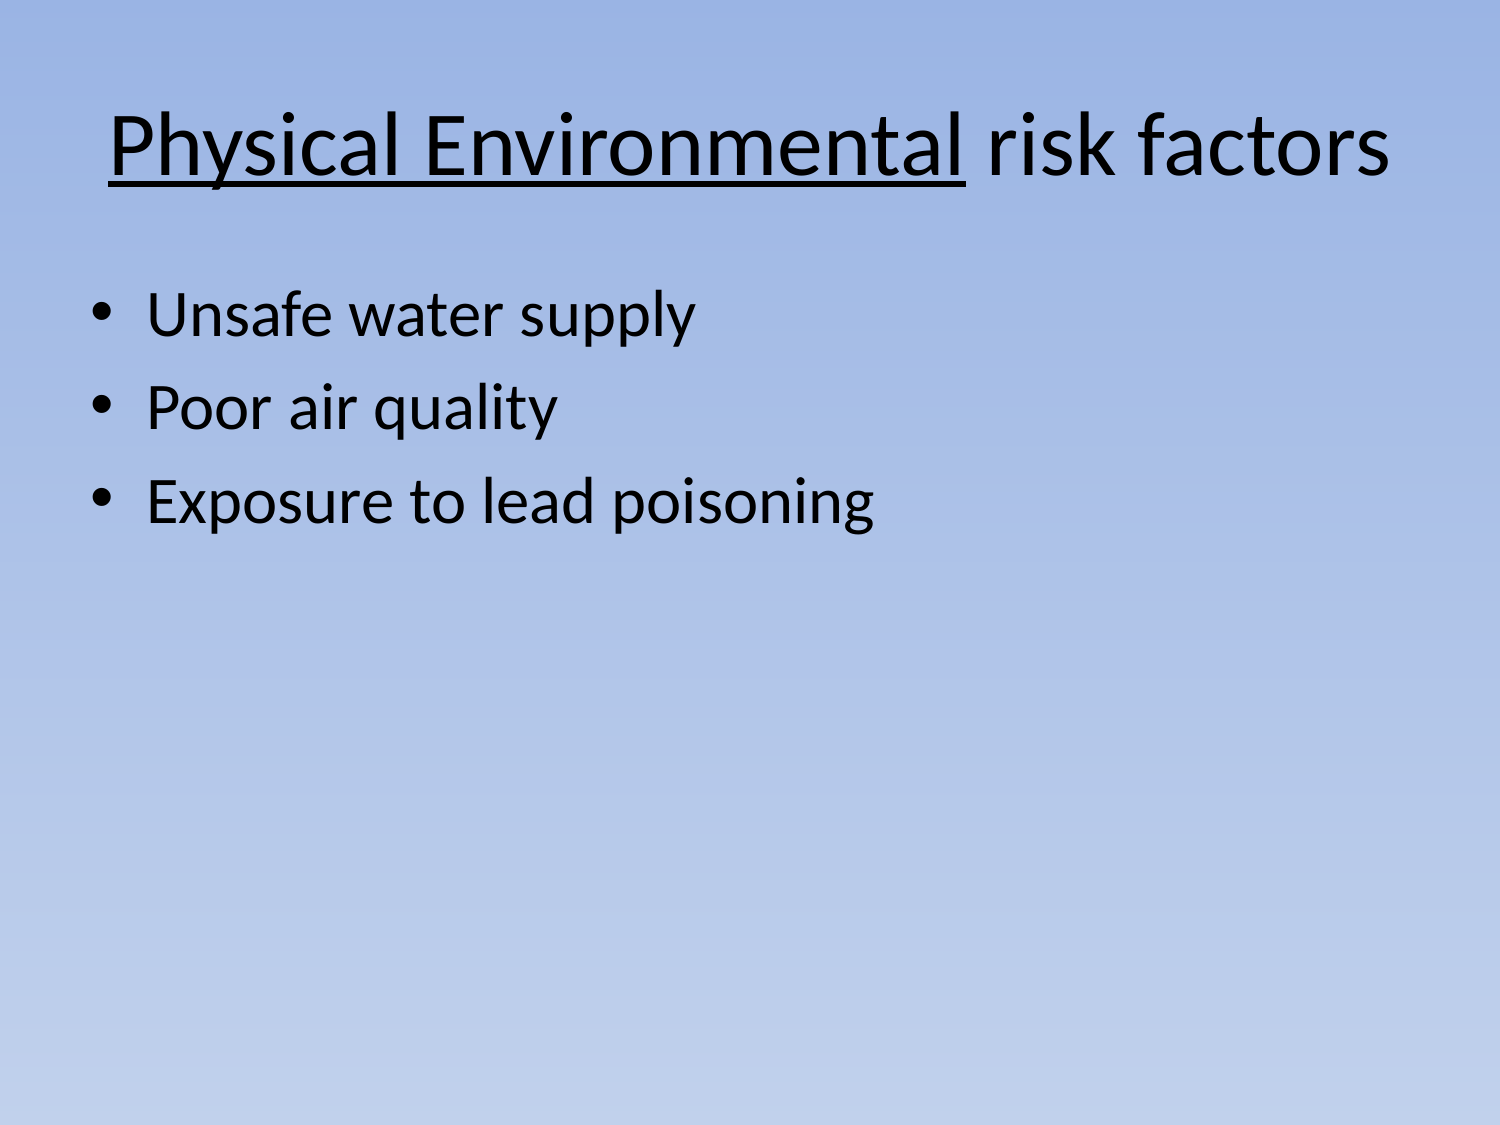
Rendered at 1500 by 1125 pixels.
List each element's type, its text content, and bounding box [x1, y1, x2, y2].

title Physical Environmental risk factors [75, 45, 1425, 233]
list Unsafe water supply Poor air quality Exposure to lead poisoning [75, 262, 1425, 1005]
